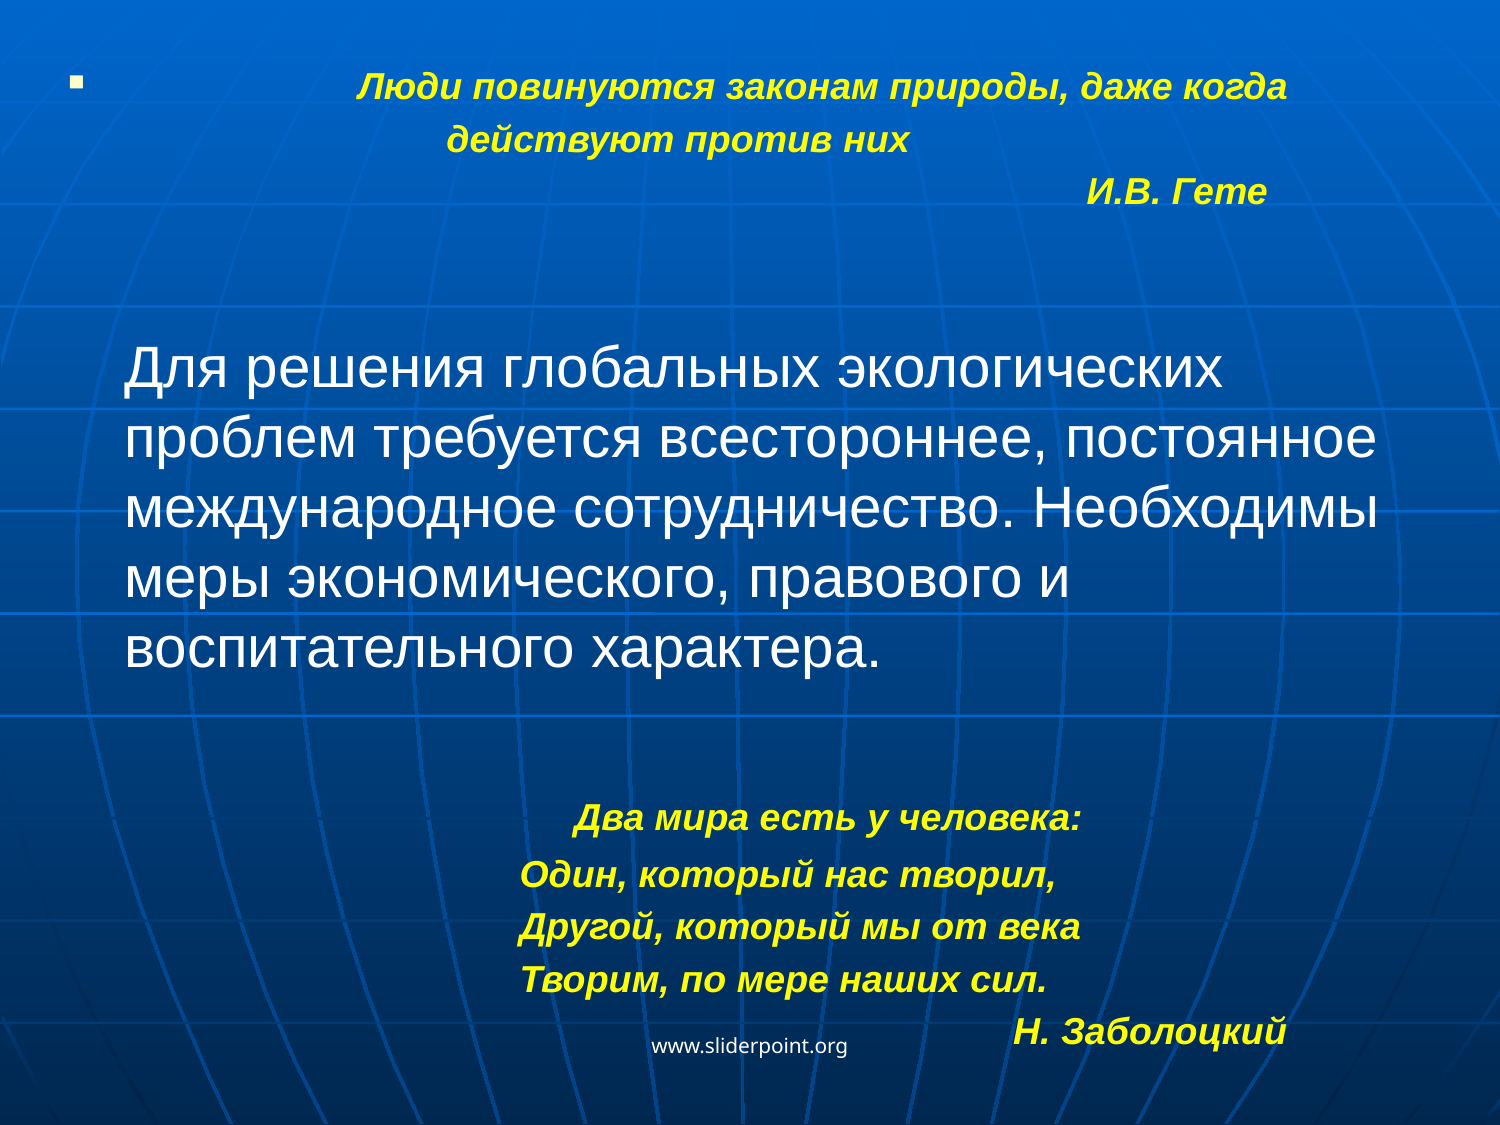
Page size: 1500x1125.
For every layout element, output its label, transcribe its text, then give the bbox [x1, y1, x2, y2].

list Люди повинуются законам природы, даже когда действуют против них И.В. Гете Для решения глобальных экологических проблем требуется всестороннее, постоянное международное сотрудничество. Необходимы меры экономического, правового и воспитательного характера. Два мира есть у человека: Один, который нас творил, Другой, который мы от века Творим, по мере наших сил. Н. Заболоцкий [52, 54, 1451, 1083]
footer www.sliderpoint.org [512, 1024, 988, 1101]
